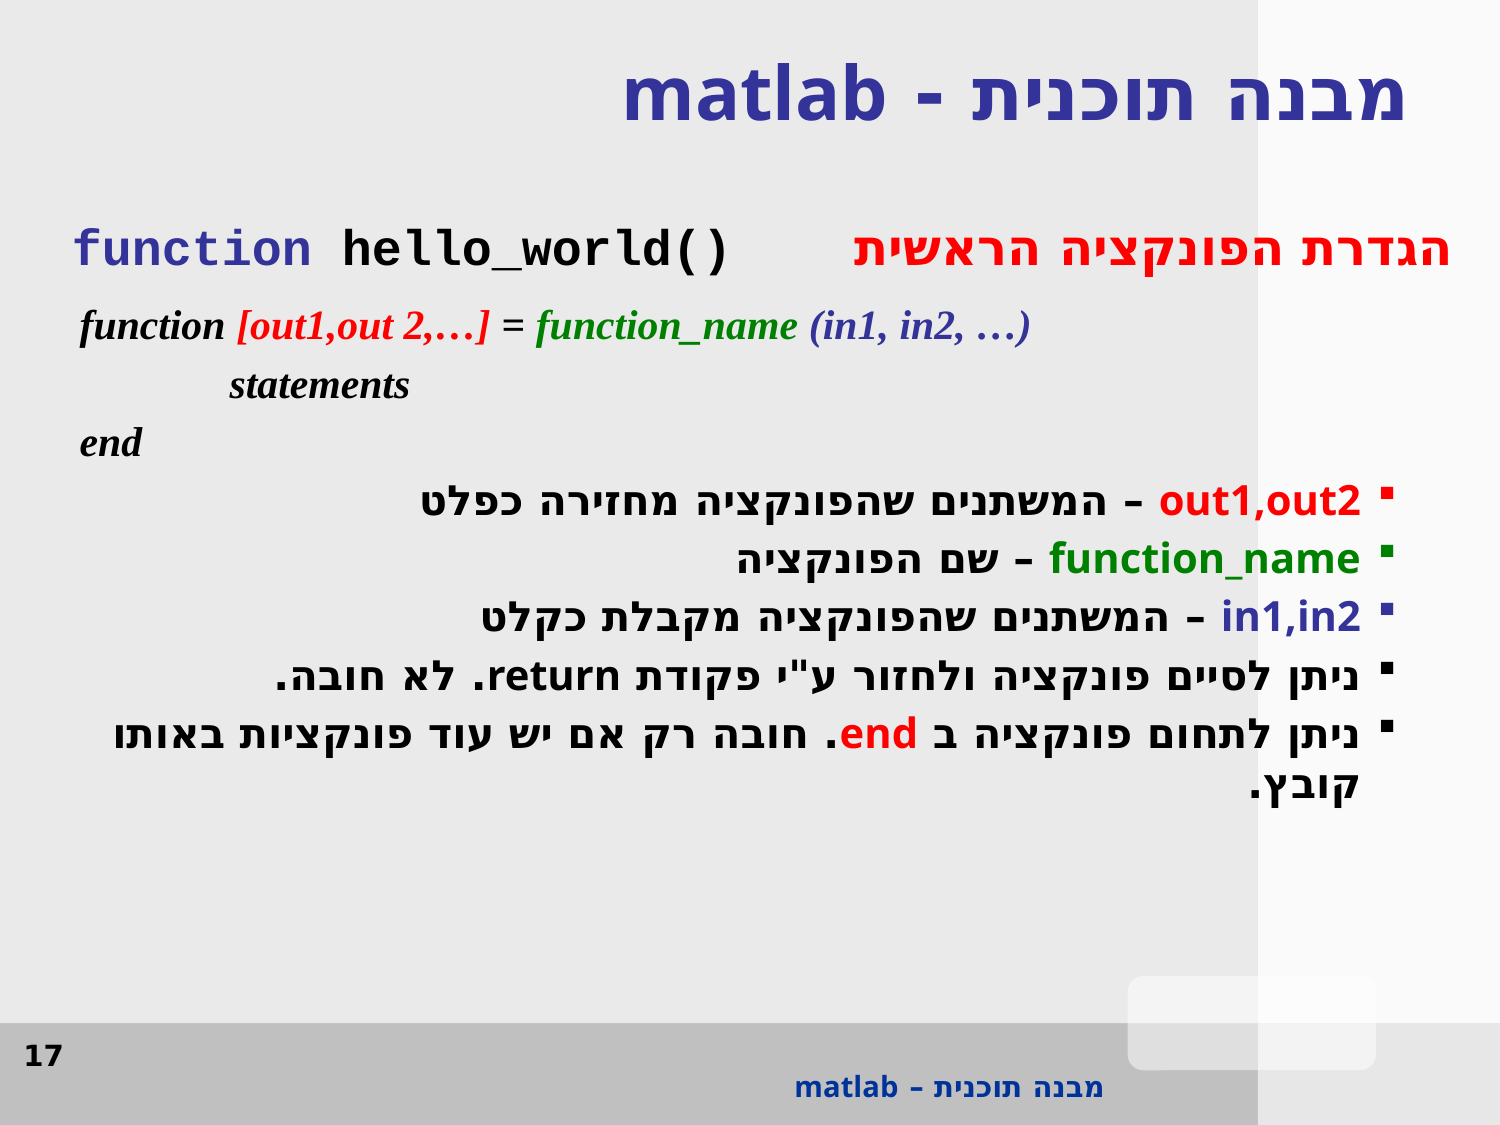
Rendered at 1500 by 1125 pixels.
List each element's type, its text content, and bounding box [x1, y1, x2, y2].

text_box מבנה תוכנית - matlab [149, 20, 1425, 161]
text_box מבנה תוכנית – matlab [779, 1060, 1120, 1111]
text_box function [out1,out 2,…] = function_name (in1, in2, …) statements end out1,out2 – המשתנים שהפונקציה מחזירה כפלט function_name – שם הפונקציה in1,in2 – המשתנים שהפונקציה מקבלת כקלט ניתן לסיים פונקציה ולחזור ע"י פקודת return. לא חובה. ניתן לתחום פונקציה ב end. חובה רק אם יש עוד פונקציות באותו קובץ. [64, 290, 1412, 873]
text_box הגדרת הפונקציה הראשית [761, 212, 1459, 284]
text_box function hello_world() [27, 207, 747, 283]
slide_number 17 [8, 1029, 359, 1108]
